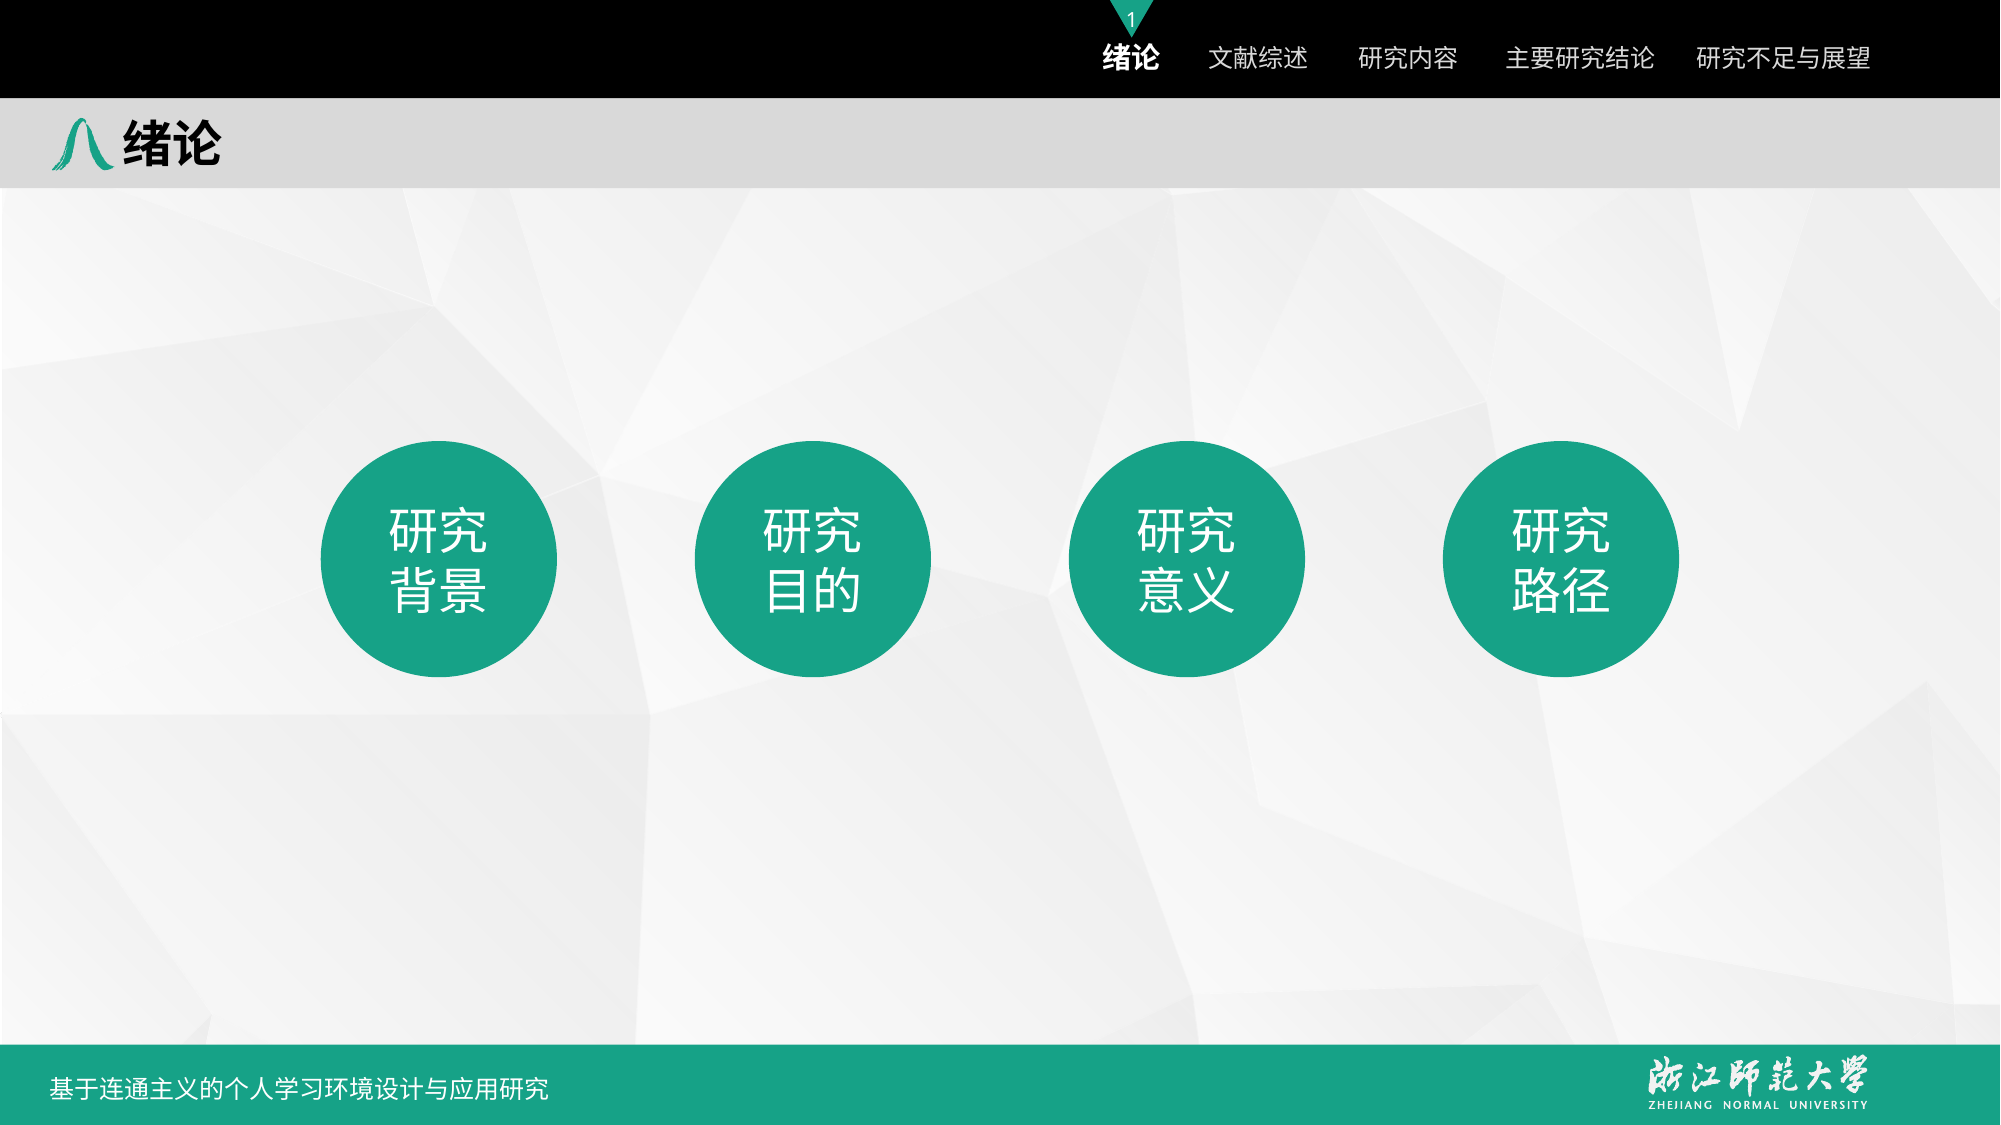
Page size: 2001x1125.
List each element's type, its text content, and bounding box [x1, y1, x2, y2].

list 绪论 [107, 111, 746, 183]
text_box 研究背景 [319, 439, 558, 679]
text_box 研究意义 [1067, 439, 1307, 679]
picture [0, 0, 2001, 1125]
text_box 研究目的 [693, 439, 933, 679]
text_box 研究路径 [1441, 439, 1681, 679]
